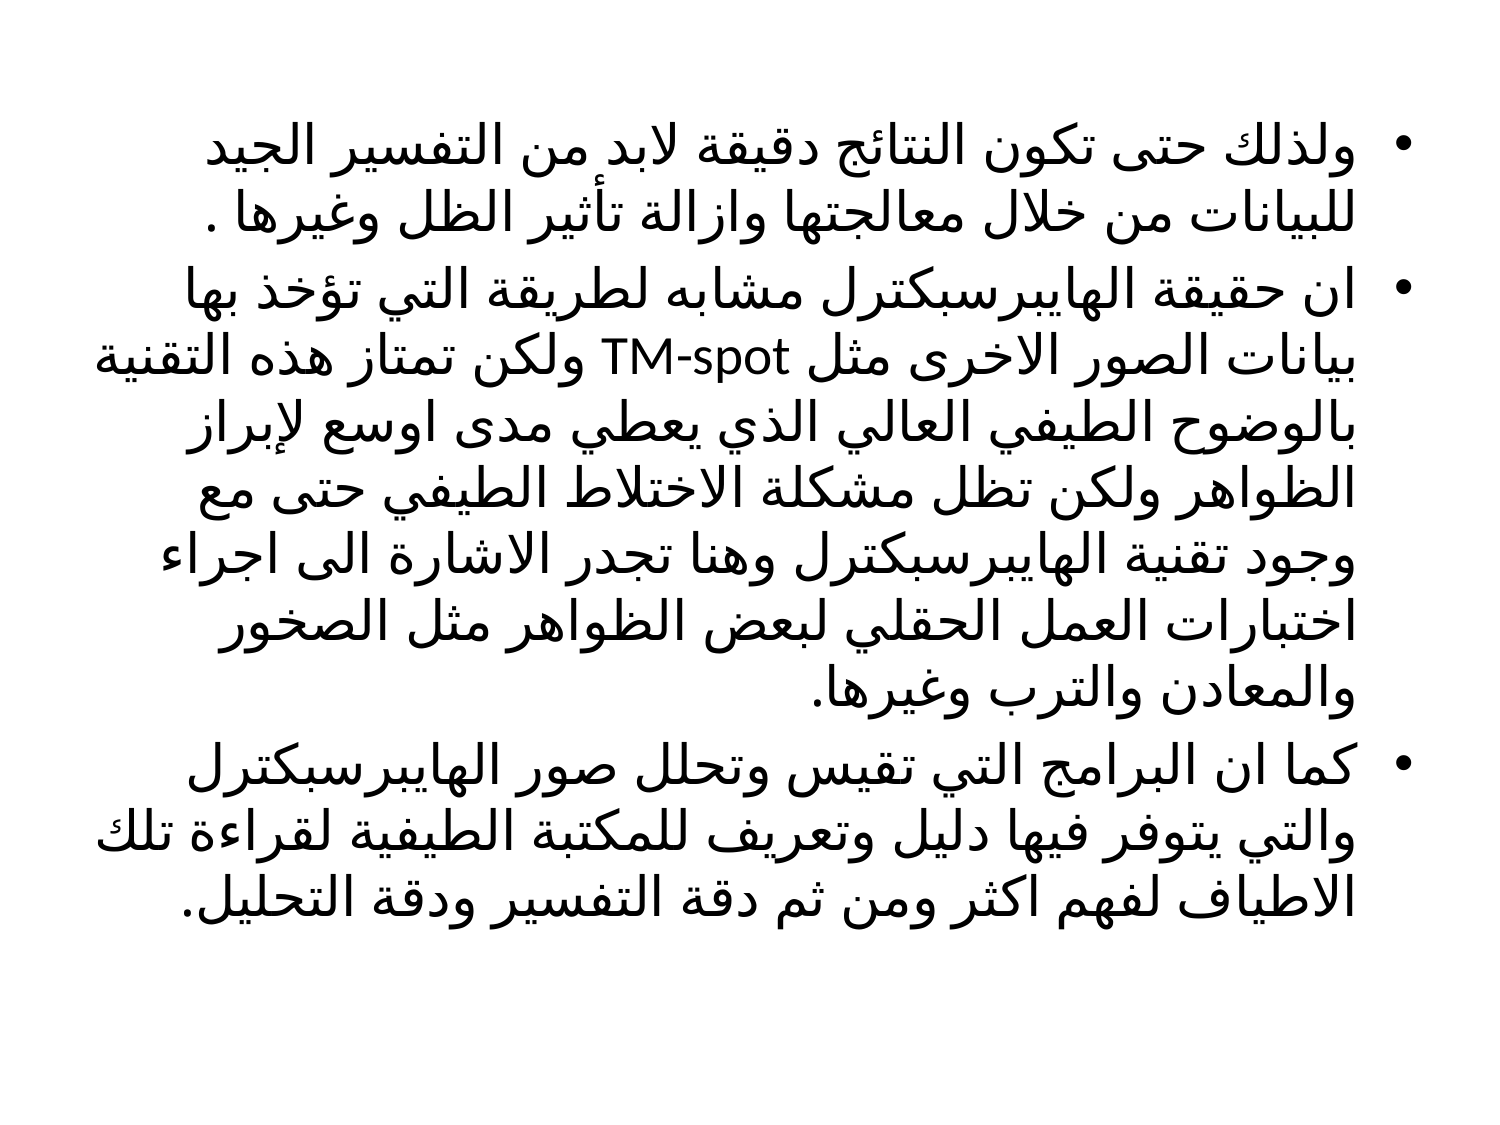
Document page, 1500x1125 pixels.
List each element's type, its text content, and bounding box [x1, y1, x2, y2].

list ولذلك حتى تكون النتائج دقيقة لابد من التفسير الجيد للبيانات من خلال معالجتها وازالة تأثير الظل وغيرها . ان حقيقة الهايبرسبكترل مشابه لطريقة التي تؤخذ بها بيانات الصور الاخرى مثل TM-spot ولكن تمتاز هذه التقنية بالوضوح الطيفي العالي الذي يعطي مدى اوسع لإبراز الظواهر ولكن تظل مشكلة الاختلاط الطيفي حتى مع وجود تقنية الهايبرسبكترل وهنا تجدر الاشارة الى اجراء اختبارات العمل الحقلي لبعض الظواهر مثل الصخور والمعادن والترب وغيرها. كما ان البرامج التي تقيس وتحلل صور الهايبرسبكترل والتي يتوفر فيها دليل وتعريف للمكتبة الطيفية لقراءة تلك الاطياف لفهم اكثر ومن ثم دقة التفسير ودقة التحليل. [75, 101, 1425, 1005]
